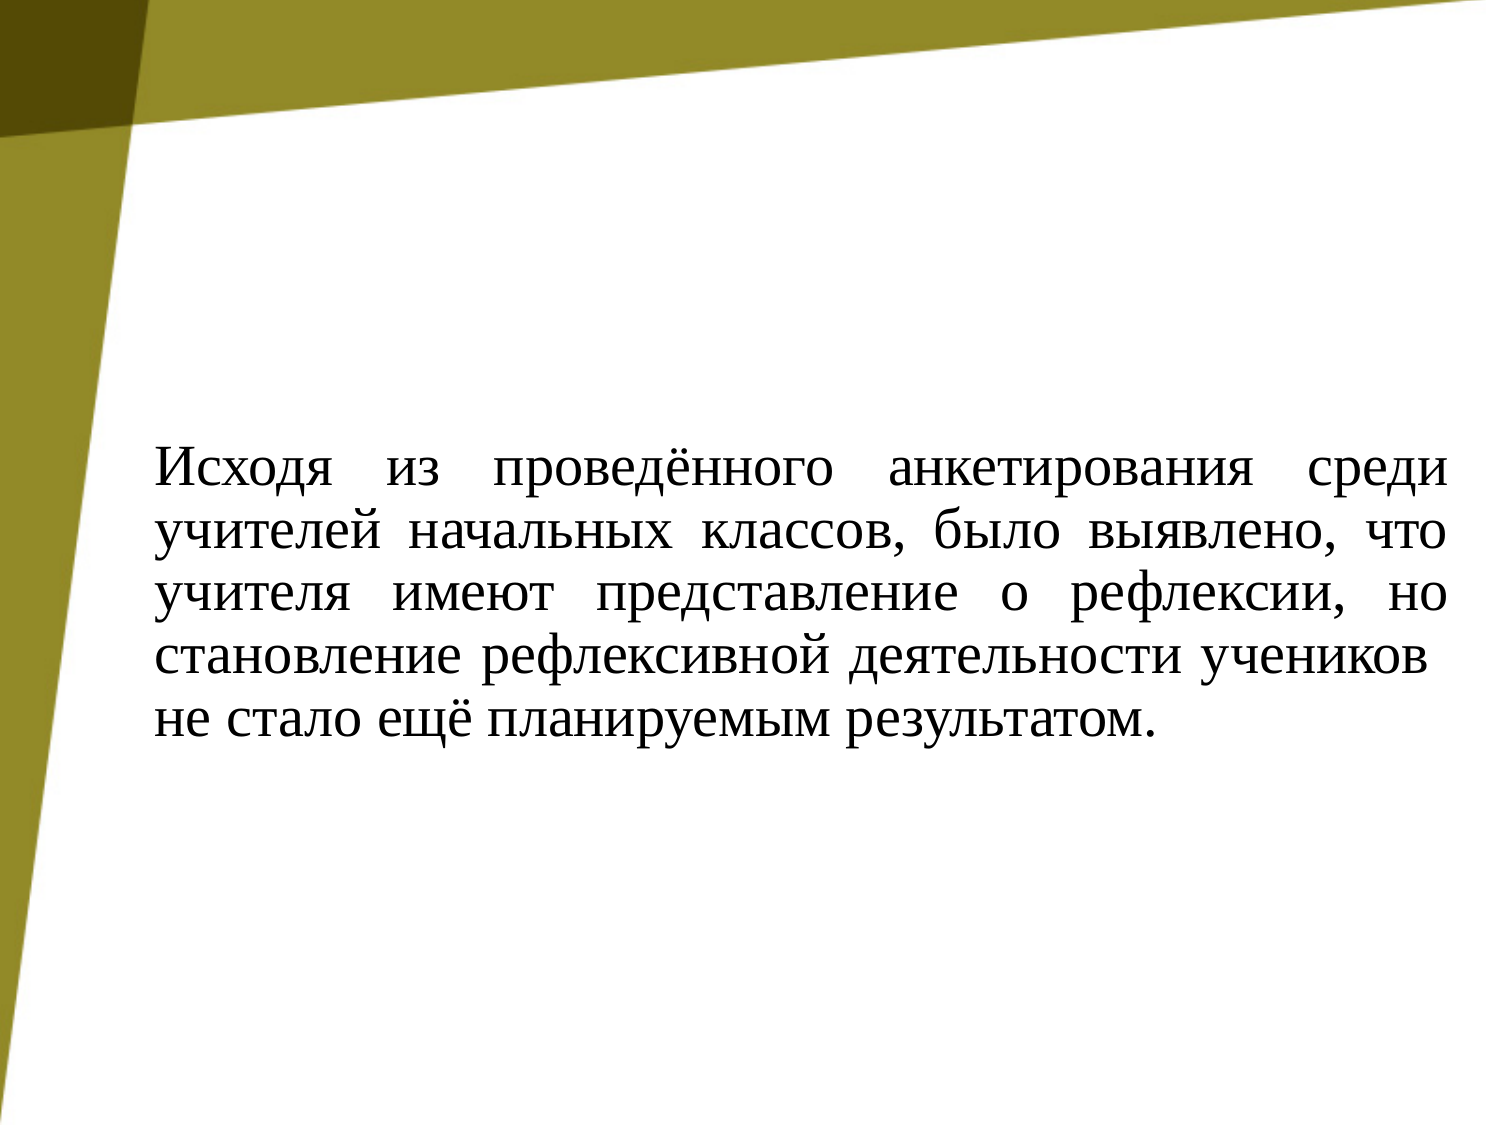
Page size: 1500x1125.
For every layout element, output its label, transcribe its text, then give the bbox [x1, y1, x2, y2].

picture [0, 0, 1500, 1125]
list Исходя из проведённого анкетирования среди учителей начальных классов, было выявлено, что учителя имеют представление о рефлексии, но становление рефлексивной деятельности учеников не стало ещё планируемым результатом. [139, 263, 1465, 1014]
